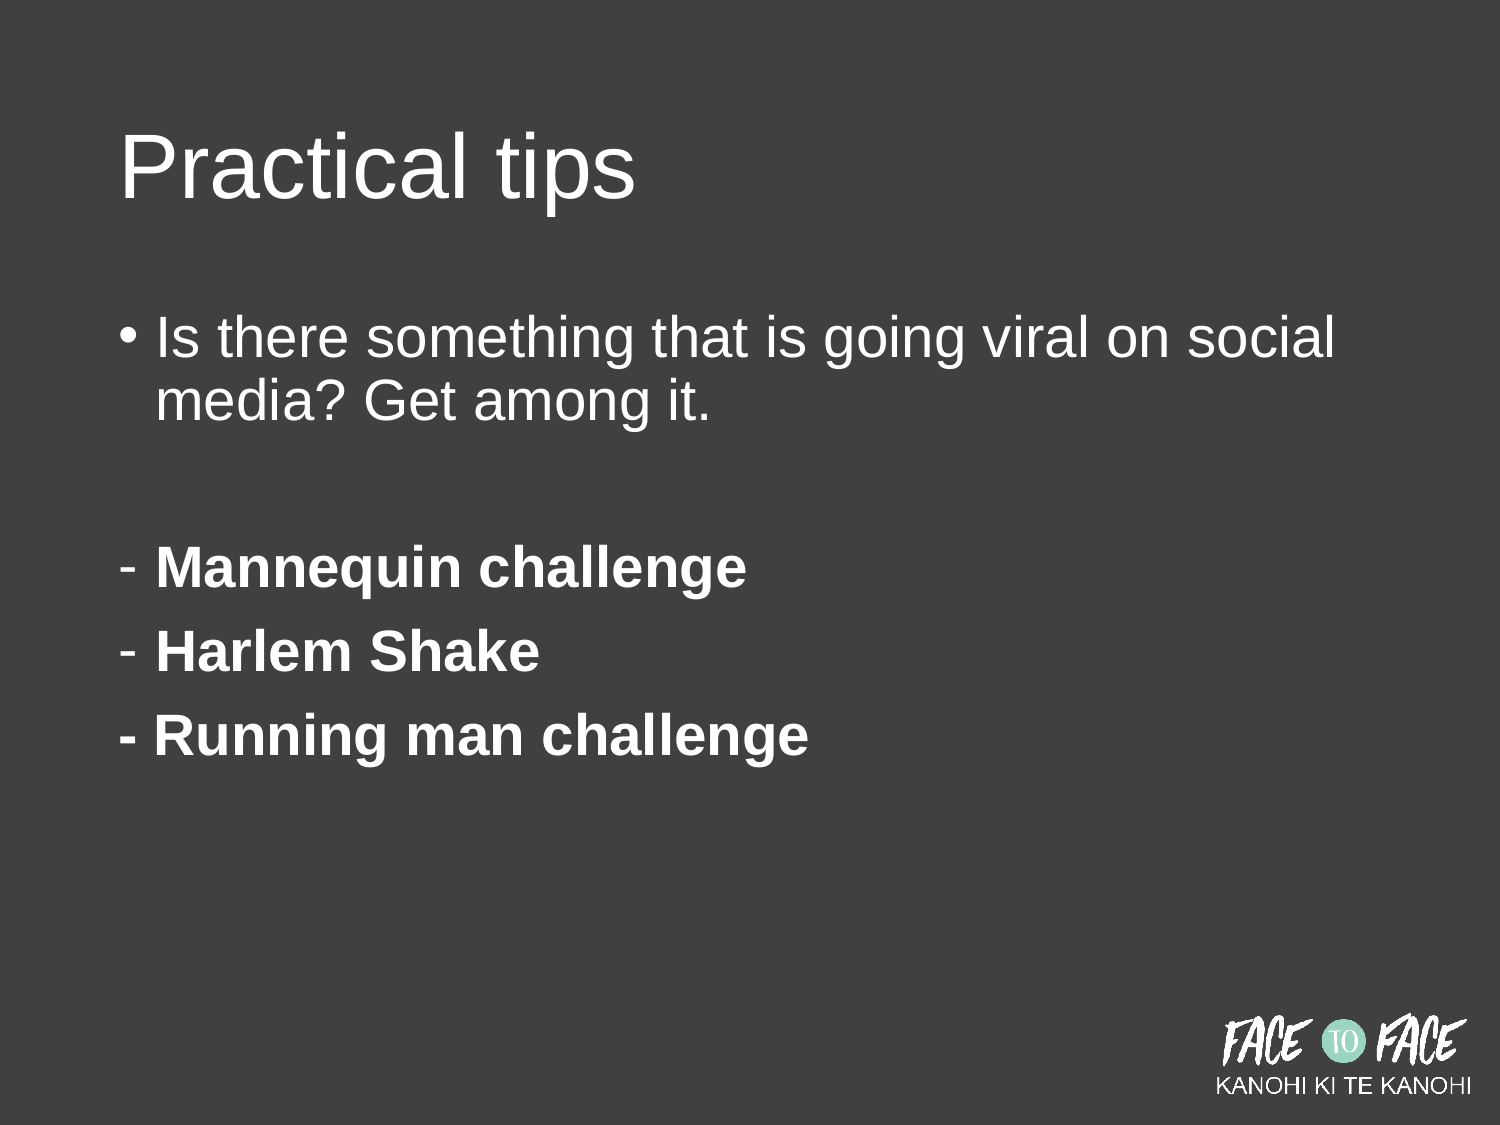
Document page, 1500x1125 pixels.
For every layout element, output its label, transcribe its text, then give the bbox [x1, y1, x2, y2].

picture [1215, 1013, 1472, 1101]
title Practical tips [103, 59, 1397, 278]
list Is there something that is going viral on social media? Get among it. Mannequin challenge Harlem Shake - Running man challenge [103, 299, 1397, 1014]
